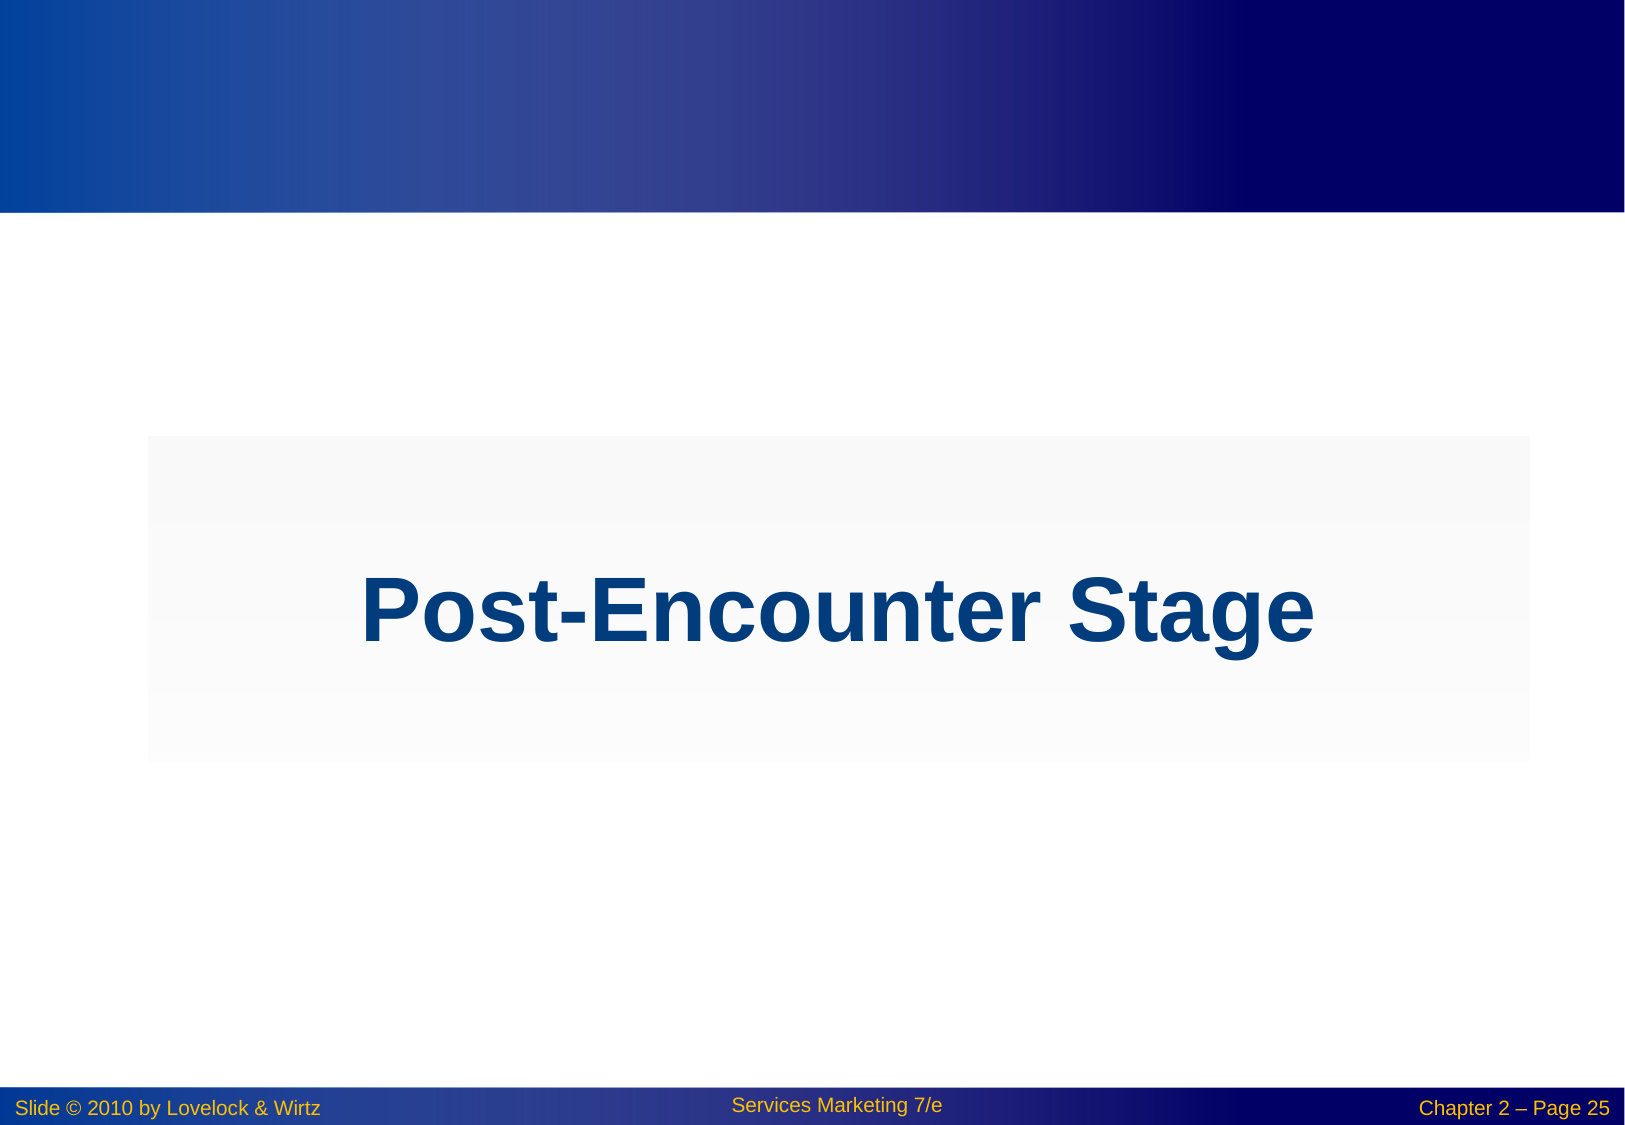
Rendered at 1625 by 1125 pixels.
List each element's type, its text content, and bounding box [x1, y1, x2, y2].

text_box Post-Encounter Stage [148, 436, 1530, 763]
